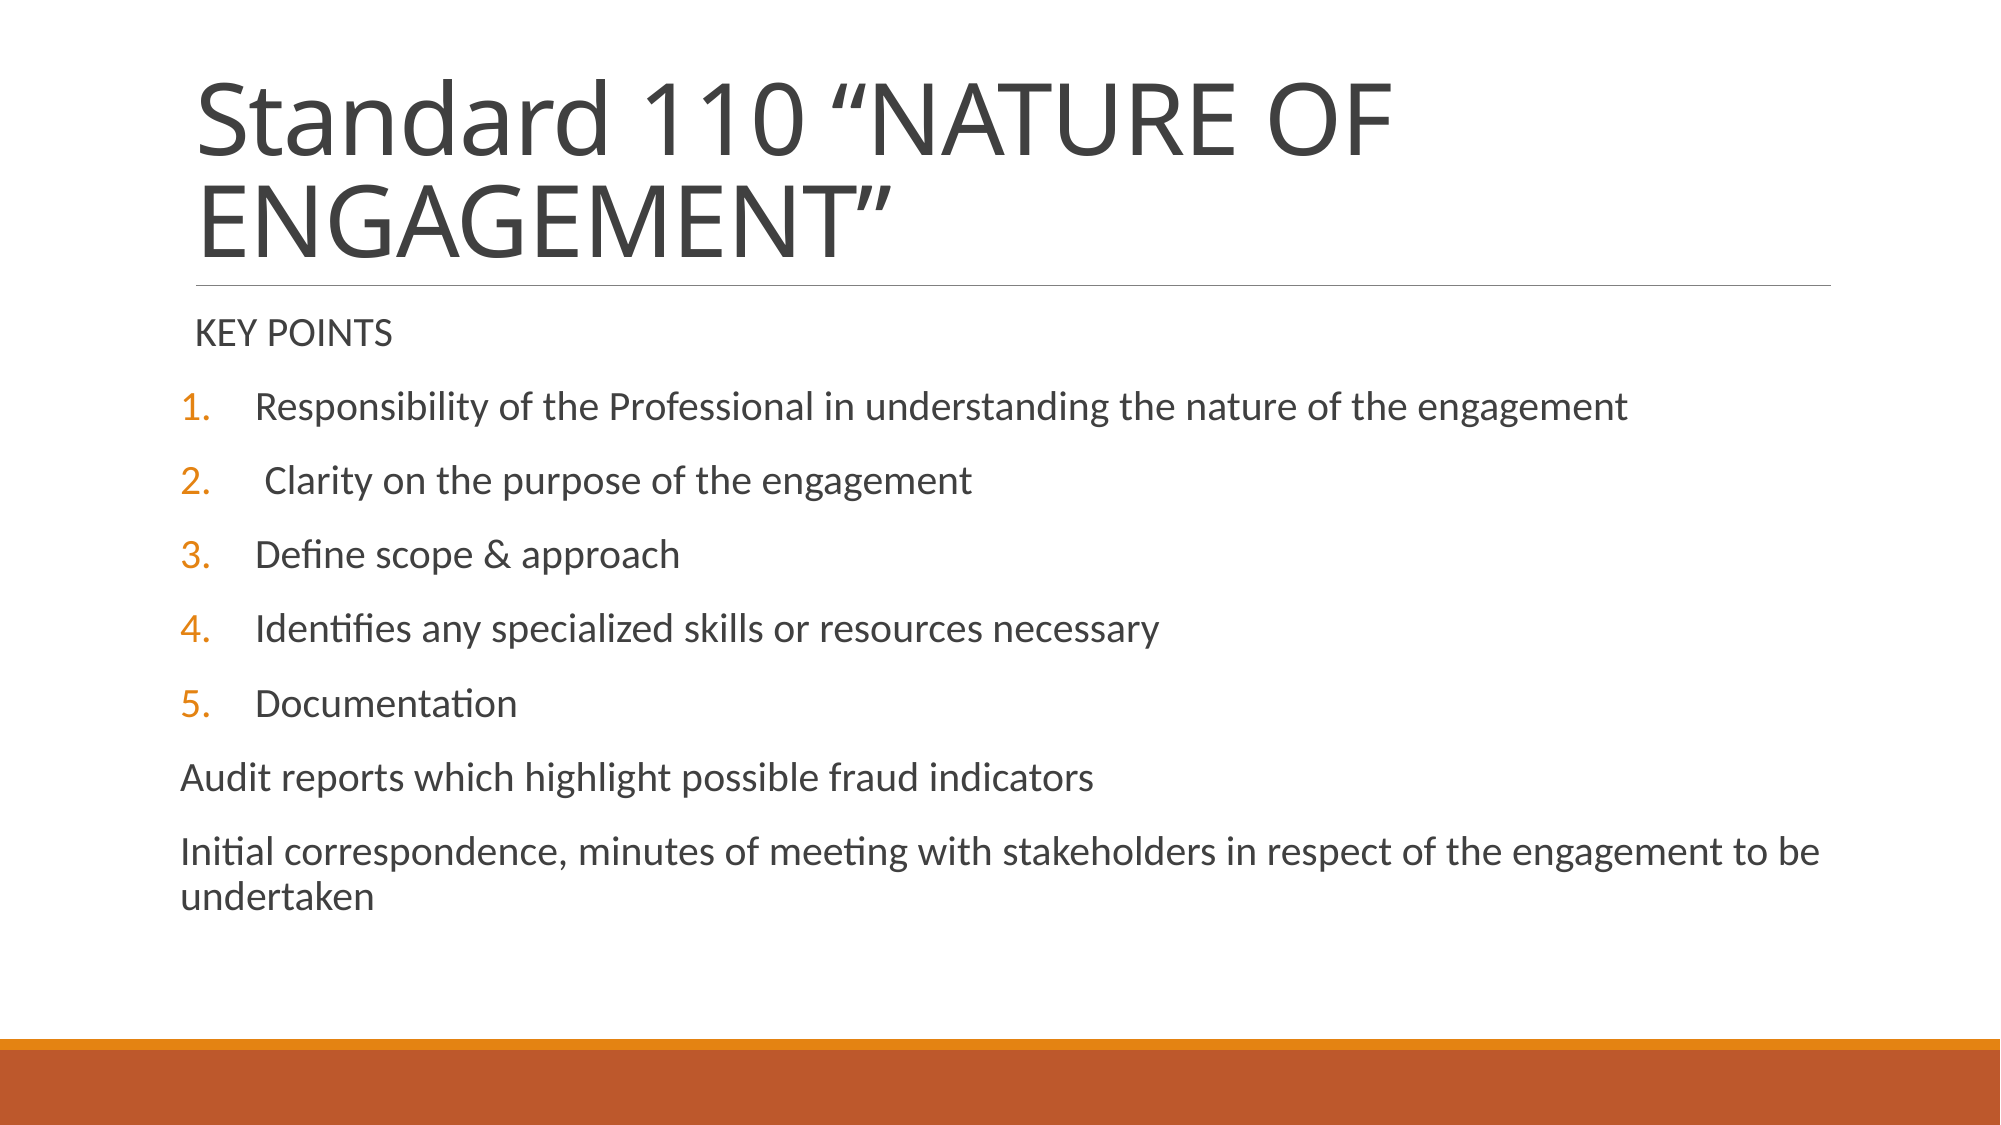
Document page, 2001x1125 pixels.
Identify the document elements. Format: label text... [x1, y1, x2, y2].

title Standard 110 “NATURE OF ENGAGEMENT” [180, 47, 1830, 285]
list KEY POINTS Responsibility of the Professional in understanding the nature of the engagement Clarity on the purpose of the engagement Define scope & approach Identifies any specialized skills or resources necessary Documentation Audit reports which highlight possible fraud indicators Initial correspondence, minutes of meeting with stakeholders in respect of the engagement to be undertaken [180, 302, 1830, 963]
